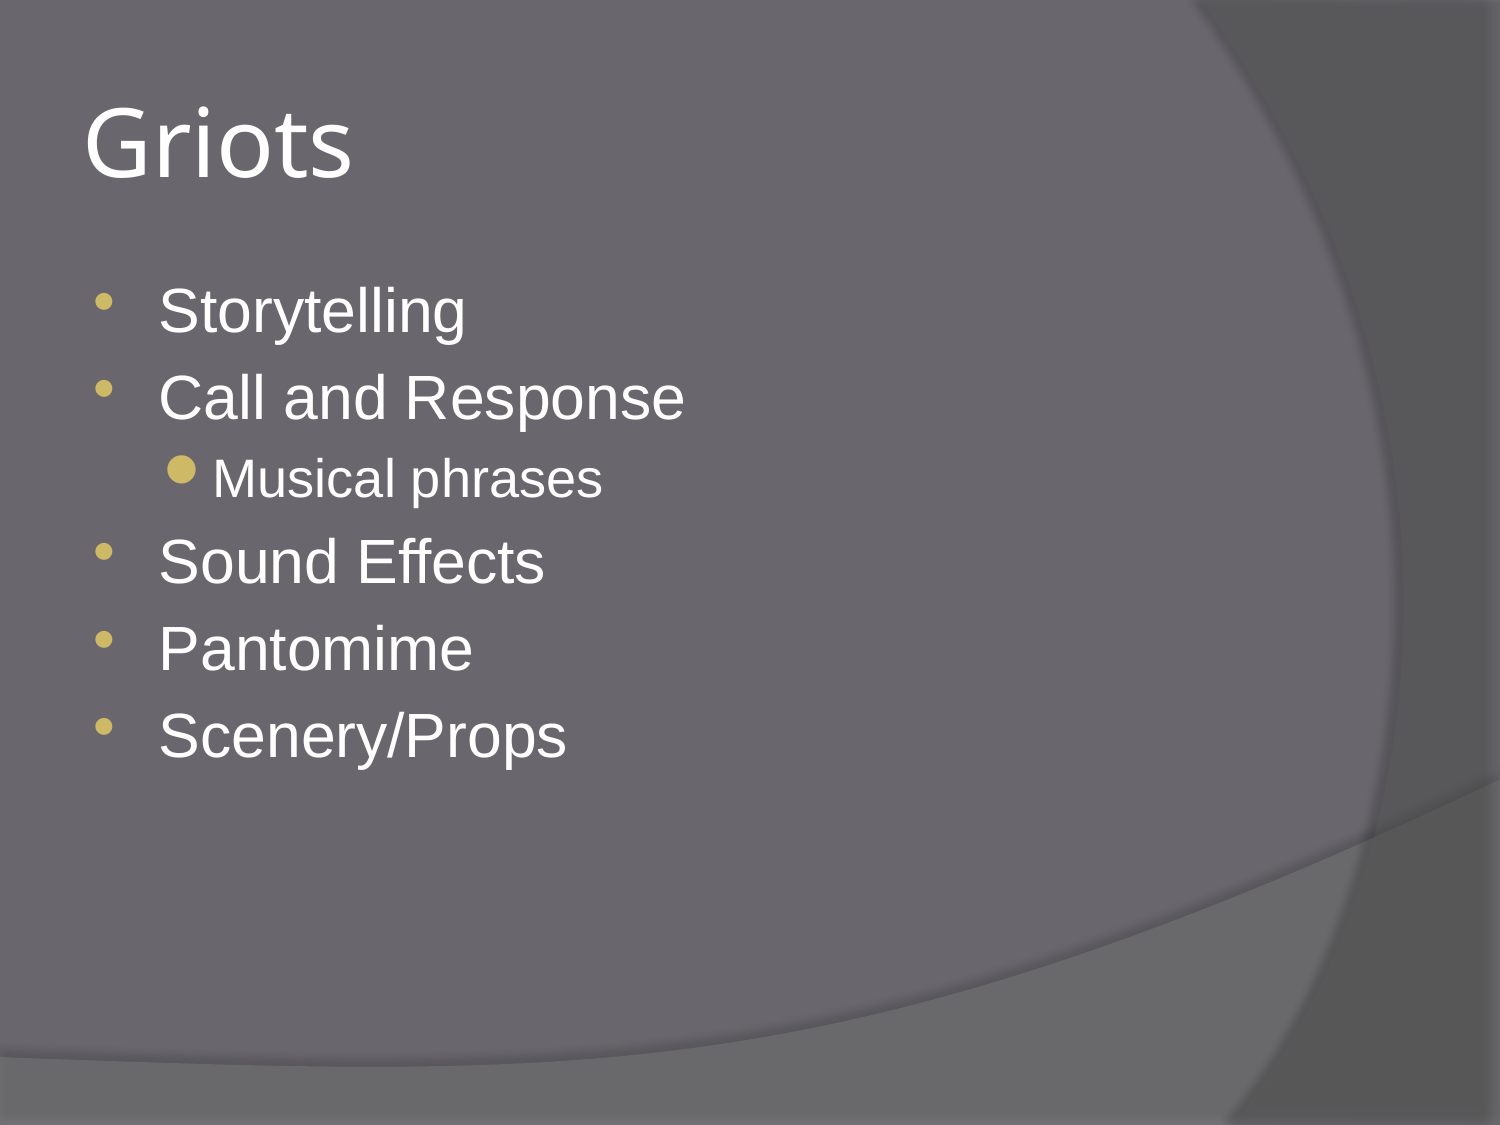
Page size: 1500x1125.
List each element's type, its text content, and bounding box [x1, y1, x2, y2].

list Storytelling Call and Response Musical phrases Sound Effects Pantomime Scenery/Props [75, 262, 1300, 1005]
title Griots [75, 45, 1300, 233]
